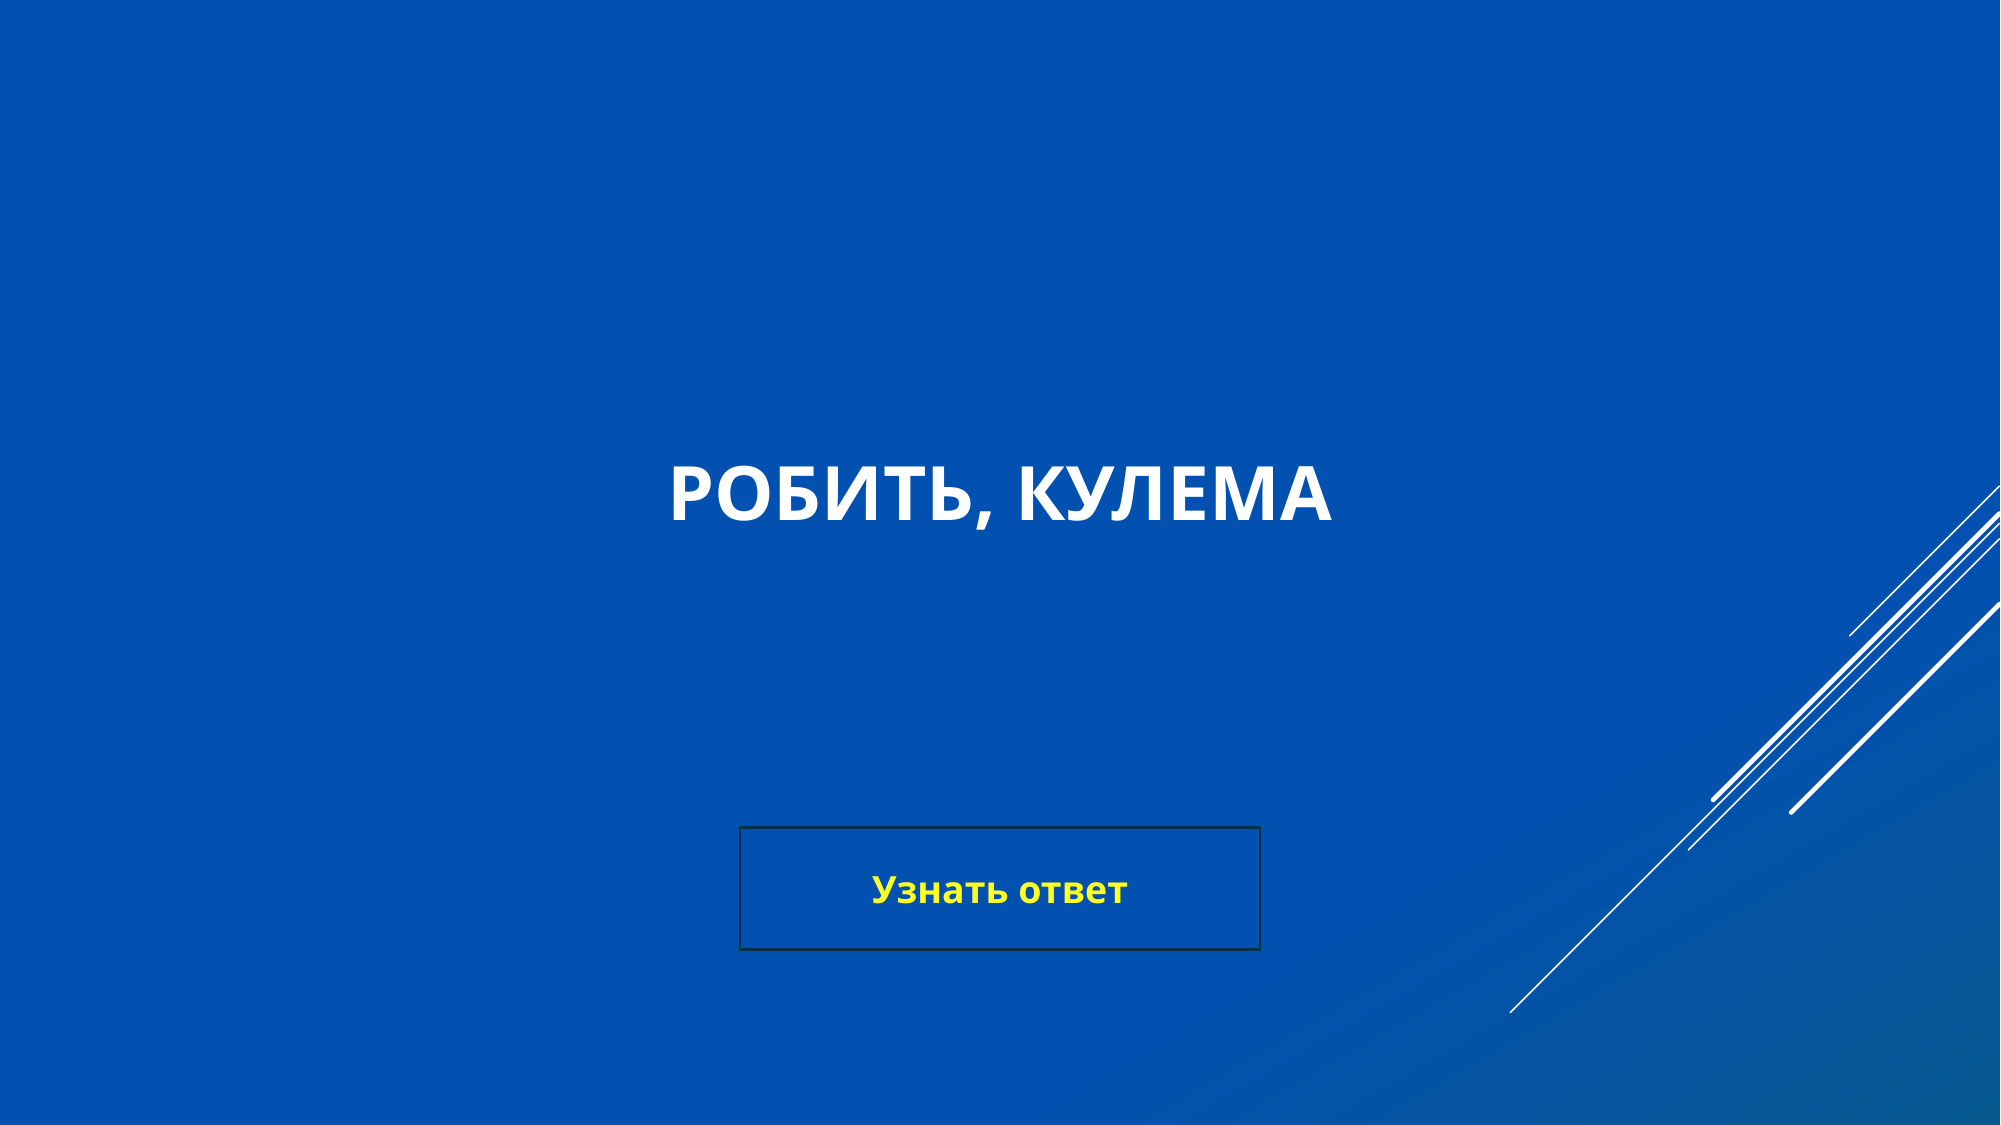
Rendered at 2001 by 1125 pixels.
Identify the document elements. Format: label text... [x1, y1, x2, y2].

title Робить, кулема [300, 366, 1700, 614]
